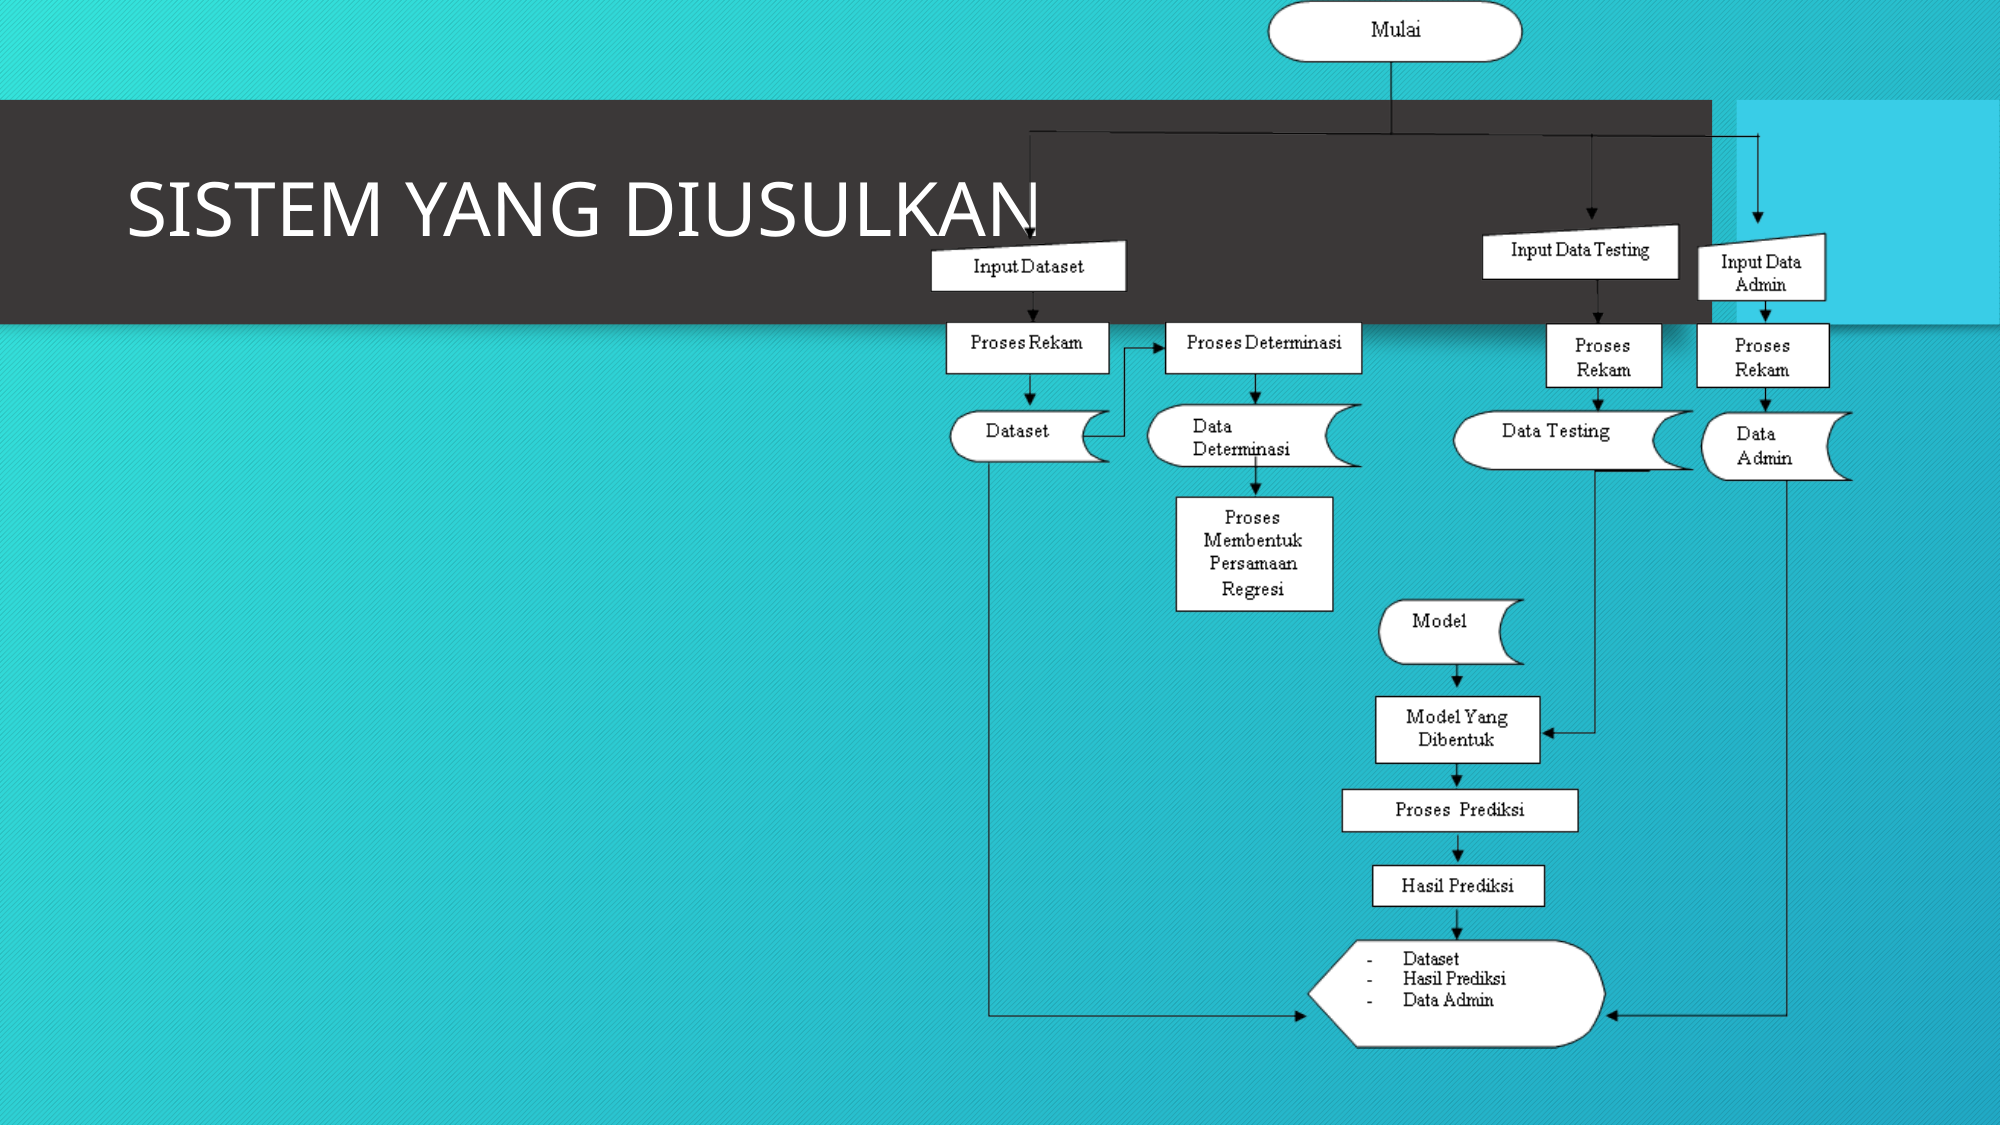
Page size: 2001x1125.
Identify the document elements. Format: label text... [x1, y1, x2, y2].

title SISTEM YANG DIUSULKAN [111, 123, 929, 301]
picture [0, 0, 2000, 1049]
